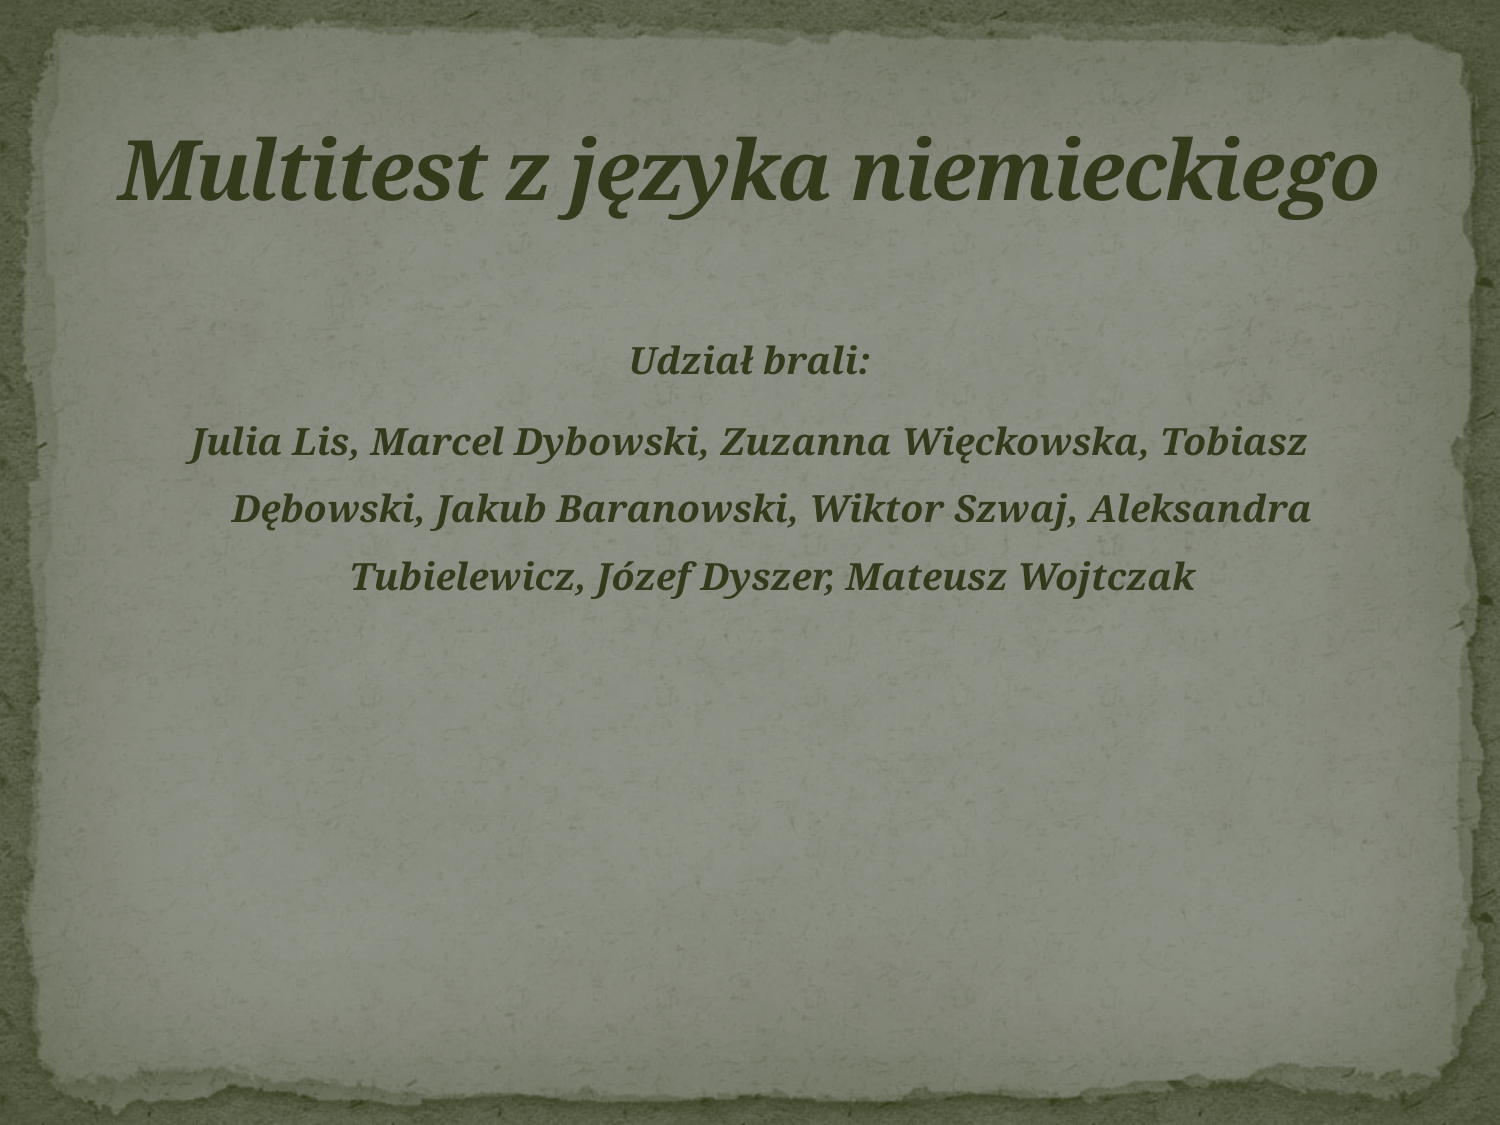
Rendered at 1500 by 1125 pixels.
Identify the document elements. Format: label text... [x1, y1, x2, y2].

title Multitest z języka niemieckiego [74, 24, 1425, 225]
list Udział brali: Julia Lis, Marcel Dybowski, Zuzanna Więckowska, Tobiasz Dębowski, Jakub Baranowski, Wiktor Szwaj, Aleksandra Tubielewicz, Józef Dyszer, Mateusz Wojtczak [75, 249, 1425, 1000]
